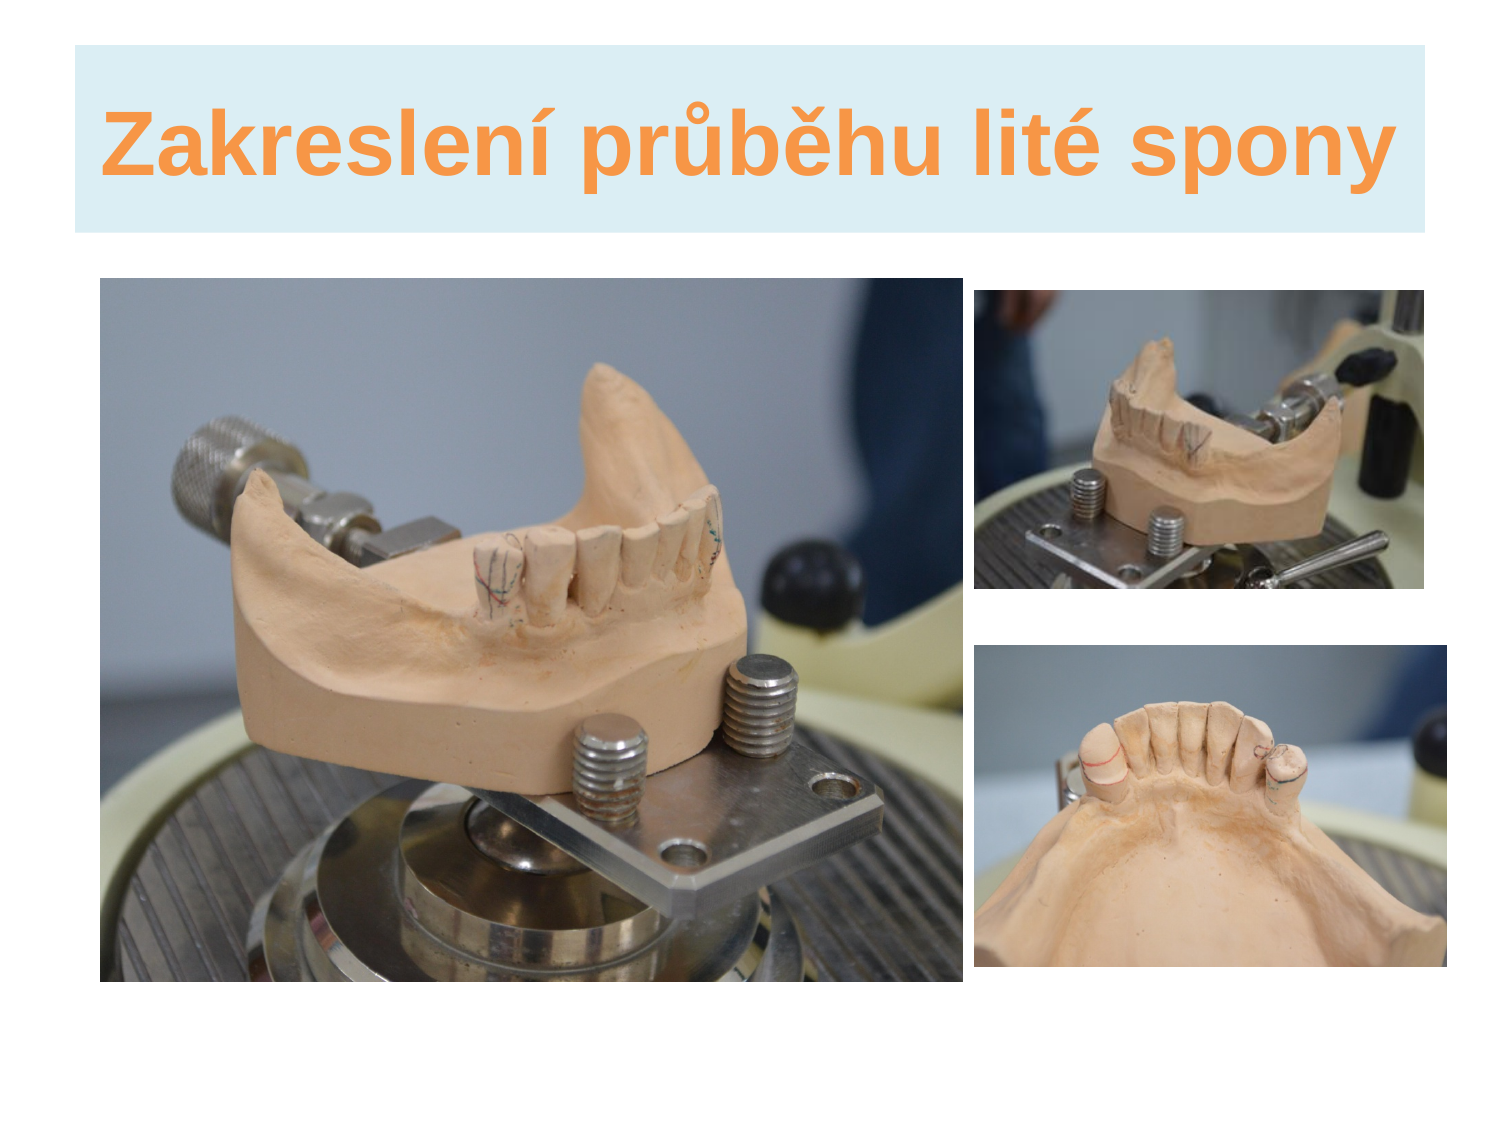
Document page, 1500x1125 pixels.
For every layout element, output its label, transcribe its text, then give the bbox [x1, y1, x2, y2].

picture [974, 290, 1424, 590]
picture [974, 644, 1448, 967]
picture [100, 278, 963, 982]
title Zakreslení průběhu lité spony [74, 44, 1426, 233]
